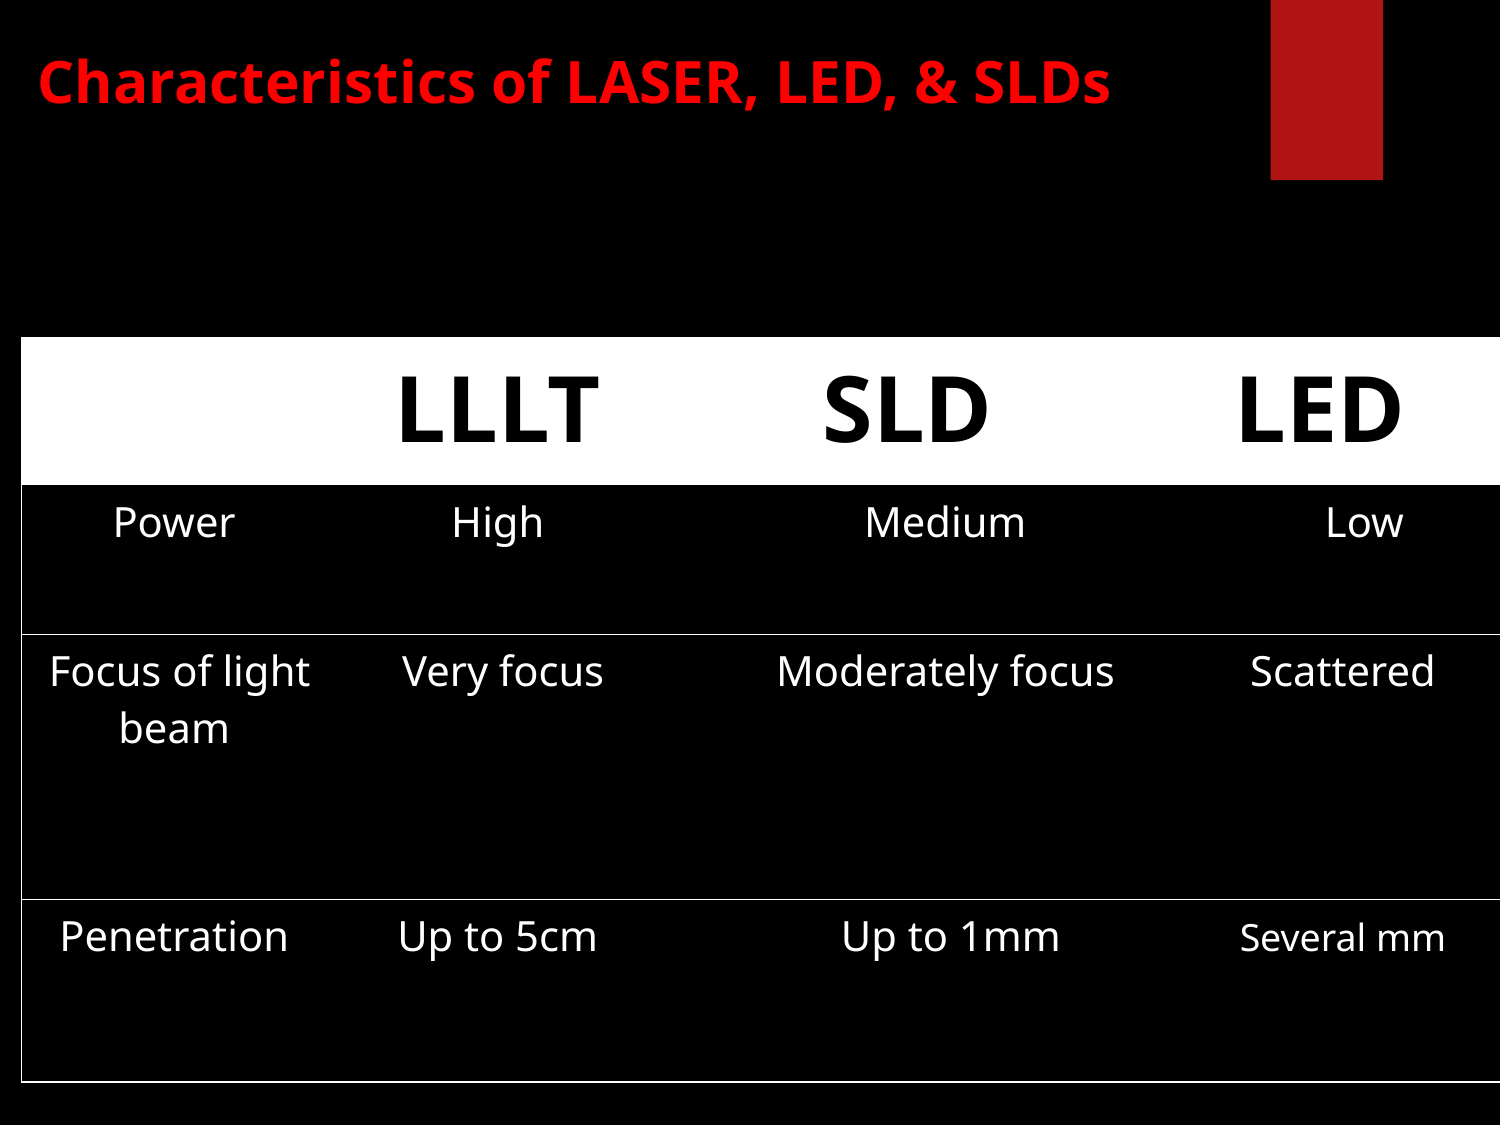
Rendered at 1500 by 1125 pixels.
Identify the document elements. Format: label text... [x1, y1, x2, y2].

table_cell Scattered [1157, 635, 1500, 899]
table_header [22, 338, 338, 484]
table_cell Focus of light beam [22, 635, 338, 899]
table_cell High [338, 485, 658, 634]
table_cell Up to 1mm [658, 900, 1157, 1081]
table_cell Moderately focus [658, 635, 1157, 899]
table_header SLD [658, 338, 1157, 484]
table_cell Several mm [1157, 900, 1500, 1081]
table_cell Low [1157, 485, 1500, 634]
table_cell Up to 5cm [338, 900, 658, 1081]
table_header LED [1157, 338, 1500, 484]
table_cell Medium [658, 485, 1157, 634]
table_cell Penetration [22, 900, 338, 1081]
table_header LLLT [338, 338, 658, 484]
table_cell Very focus [338, 635, 658, 899]
table_cell Power [22, 485, 338, 634]
title Characteristics of LASER, LED, & SLDs [0, 37, 1263, 177]
